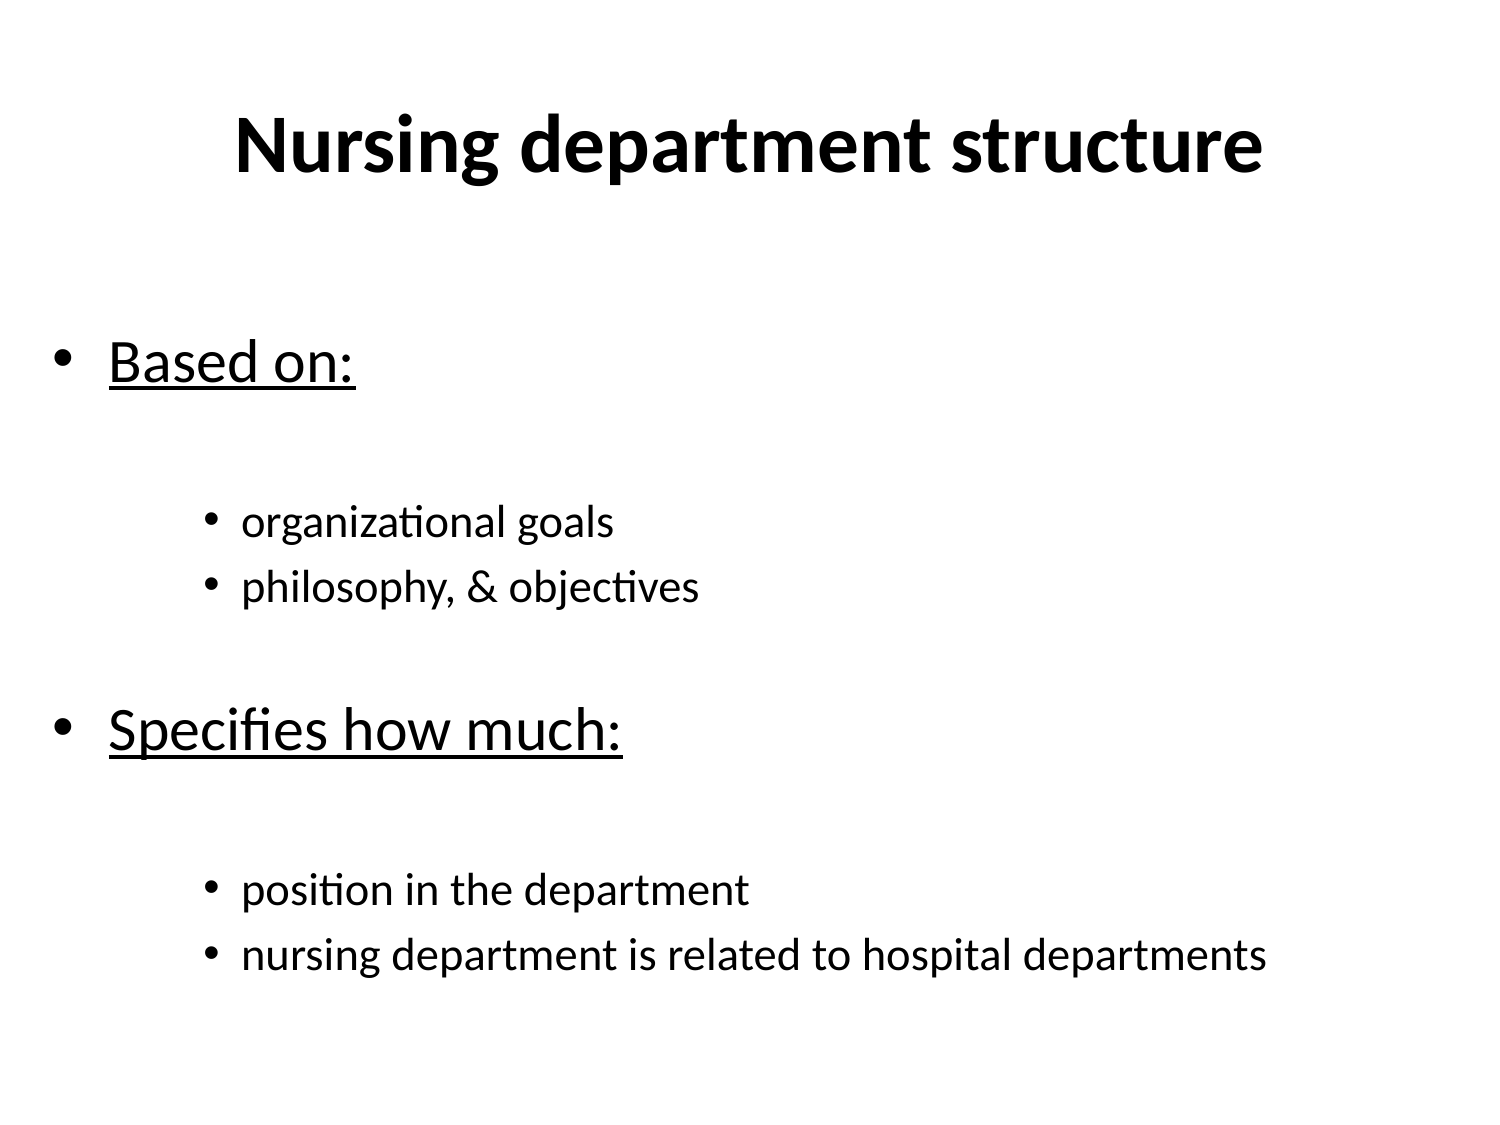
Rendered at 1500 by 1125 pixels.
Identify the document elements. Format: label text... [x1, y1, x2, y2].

list Based on: organizational goals philosophy, & objectives Specifies how much: position in the department nursing department is related to hospital departments [37, 312, 1463, 988]
title Nursing department structure [74, 44, 1426, 233]
